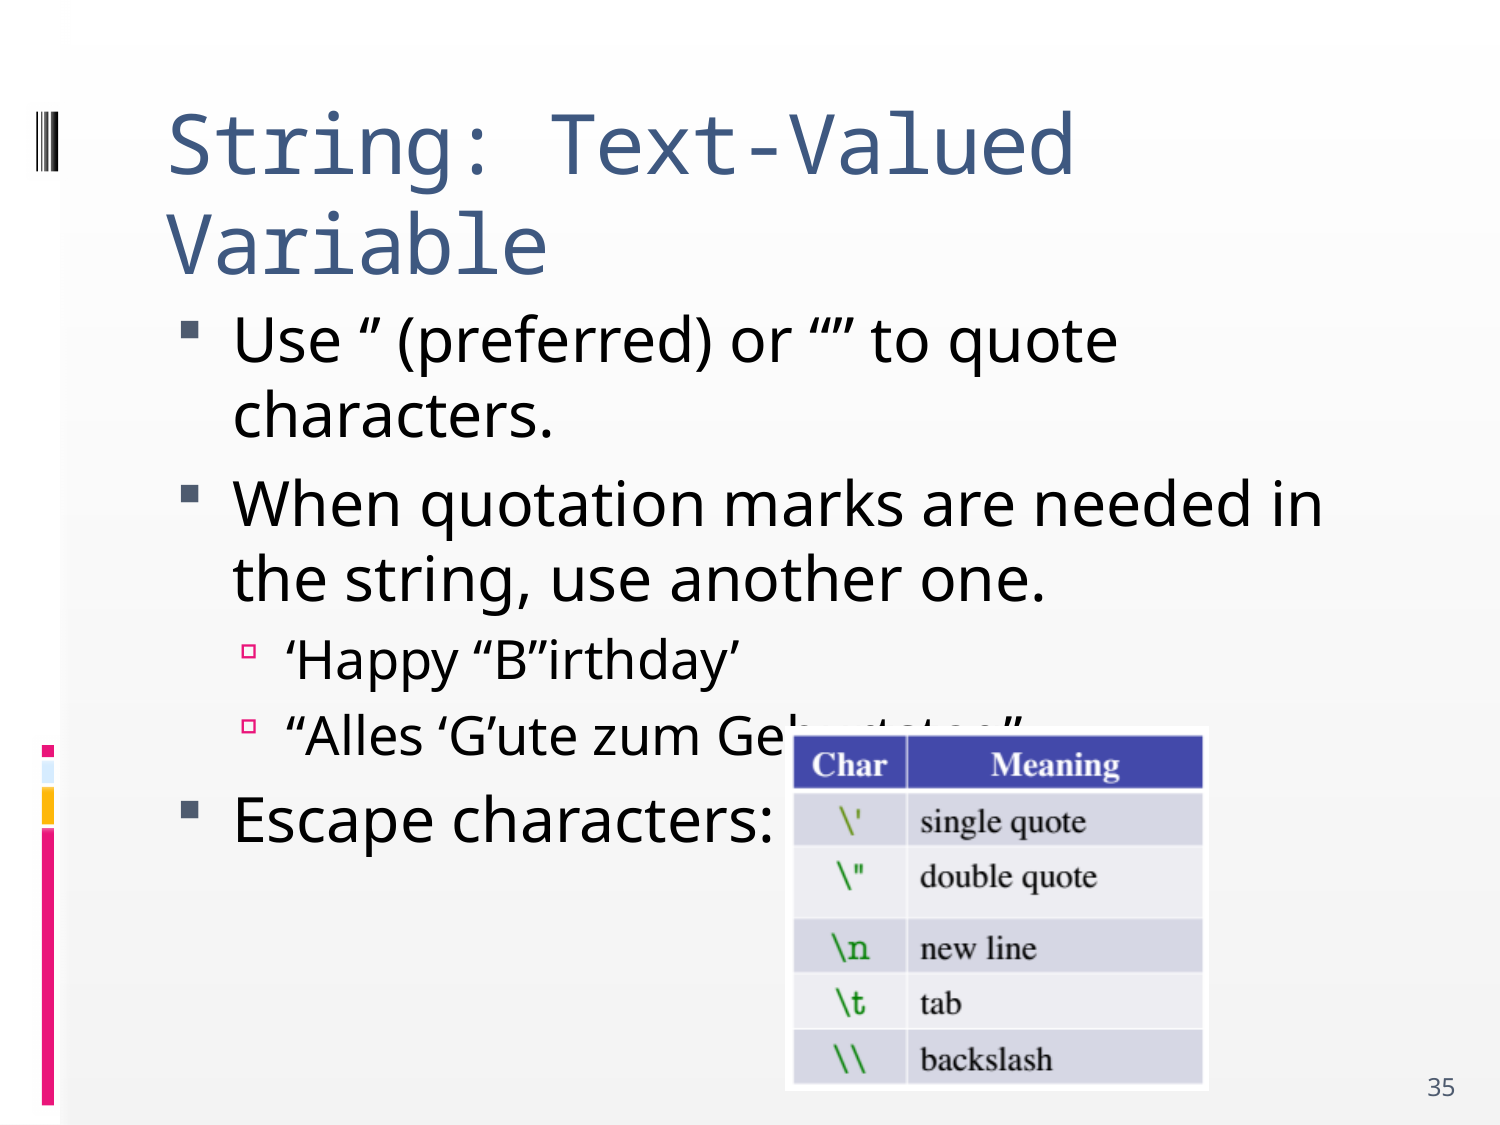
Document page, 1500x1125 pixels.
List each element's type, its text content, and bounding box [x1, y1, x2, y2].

list Use ‘’ (preferred) or “” to quote characters. When quotation marks are needed in the string, use another one. ‘Happy “B”irthday’ “Alles ‘G’ute zum Geburtstag” Escape characters: [150, 292, 1425, 1043]
title String: Text-Valued Variable [150, 83, 1425, 234]
slide_number 35 [1412, 1052, 1488, 1113]
picture [784, 726, 1209, 1092]
